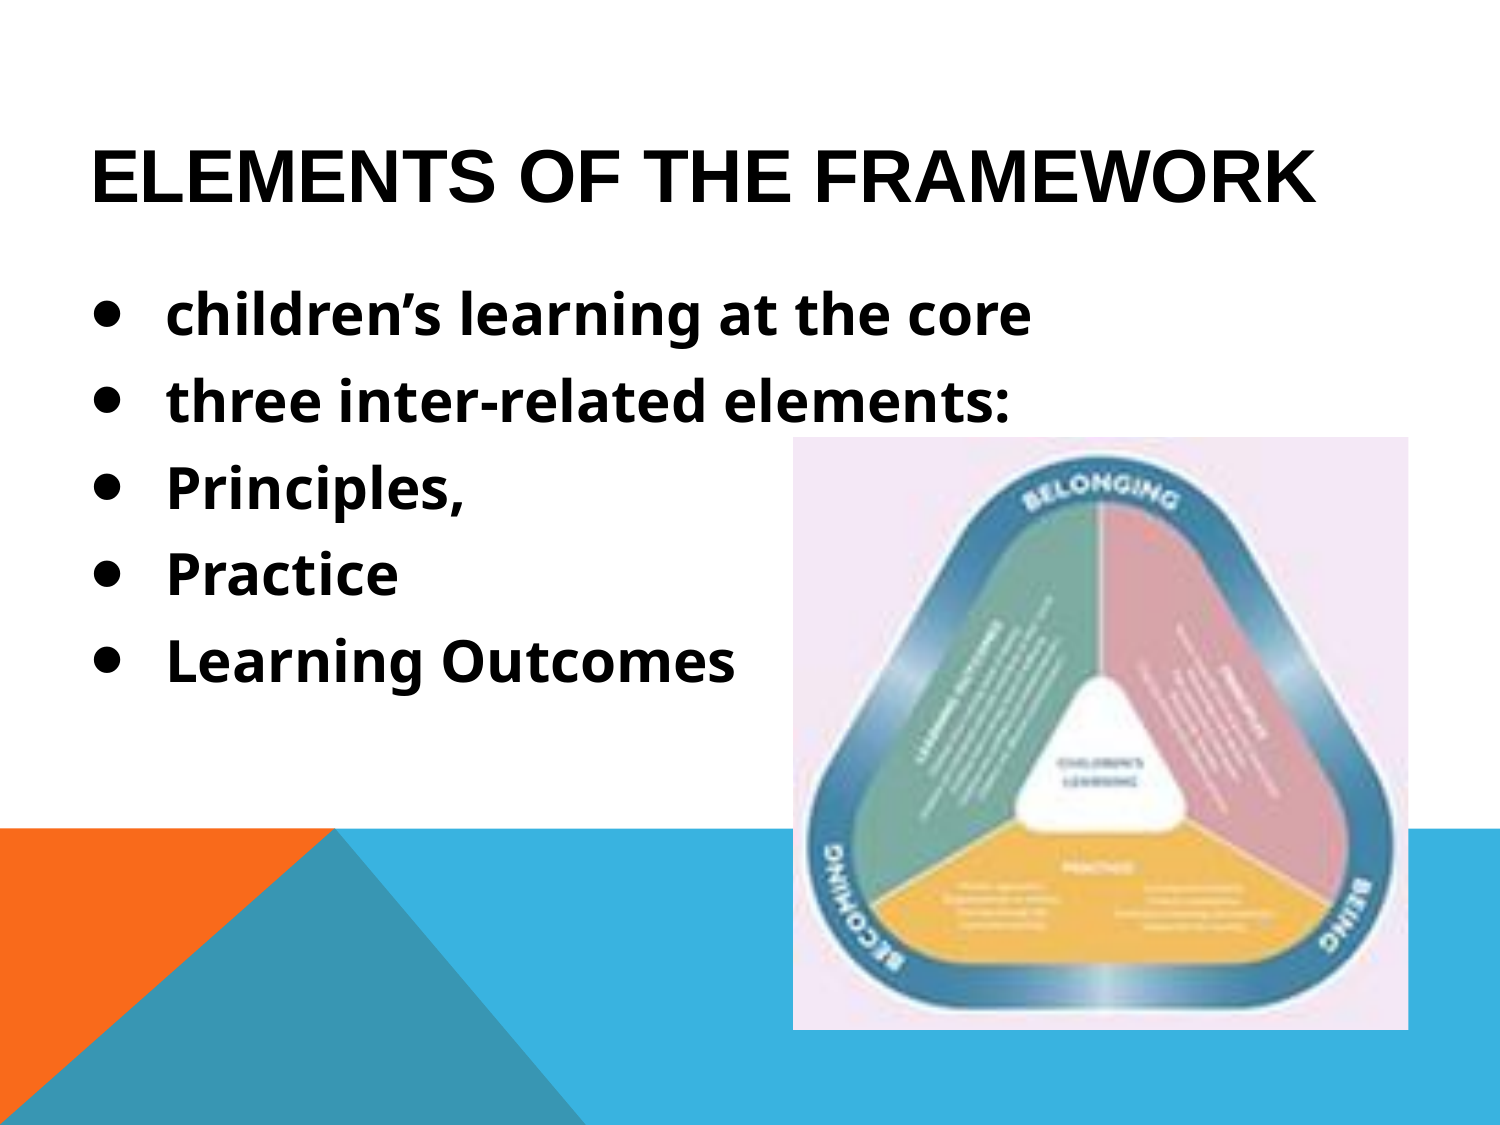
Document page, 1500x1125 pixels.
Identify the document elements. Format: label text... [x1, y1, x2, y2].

list children’s learning at the core three inter-related elements: Principles, Practice Learning Outcomes [75, 262, 1425, 931]
title ELEMENTS OF THE FRAMEWORK [75, 14, 1425, 233]
text_box [793, 437, 1409, 1030]
